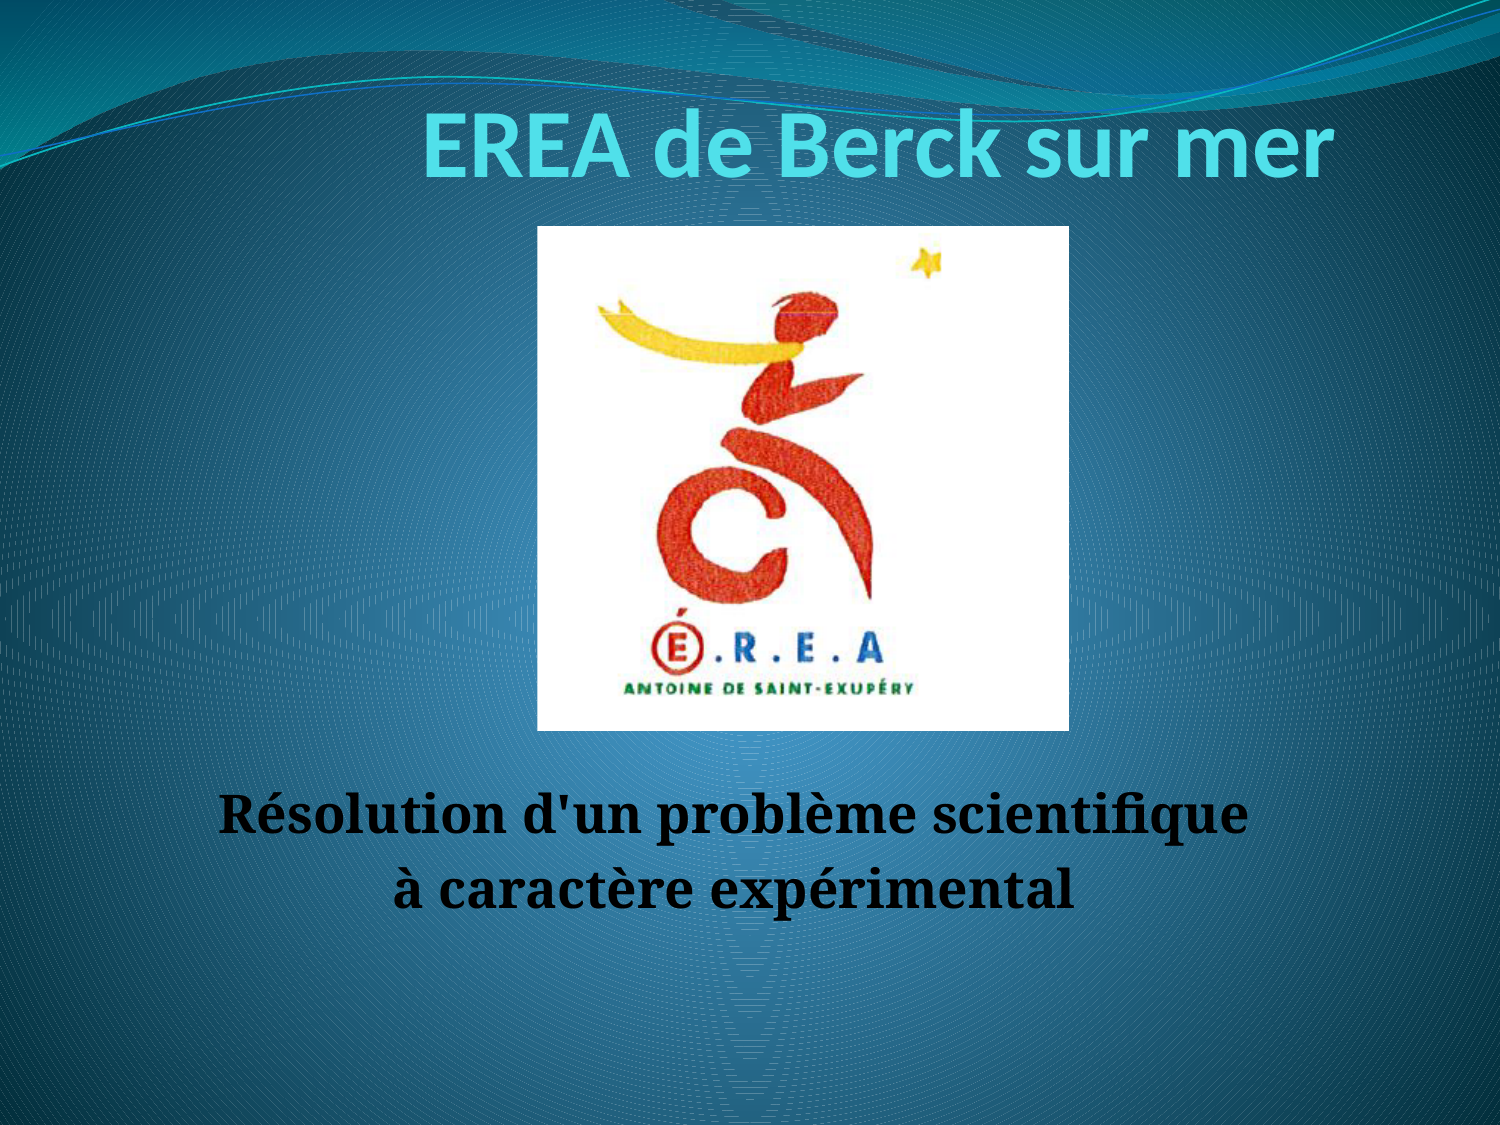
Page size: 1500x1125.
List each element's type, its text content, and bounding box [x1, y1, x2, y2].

picture [537, 225, 1070, 732]
title EREA de Berck sur mer [64, 78, 1341, 315]
subtitle Résolution d'un problème scientifique à caractère expérimental [218, 716, 1269, 1004]
